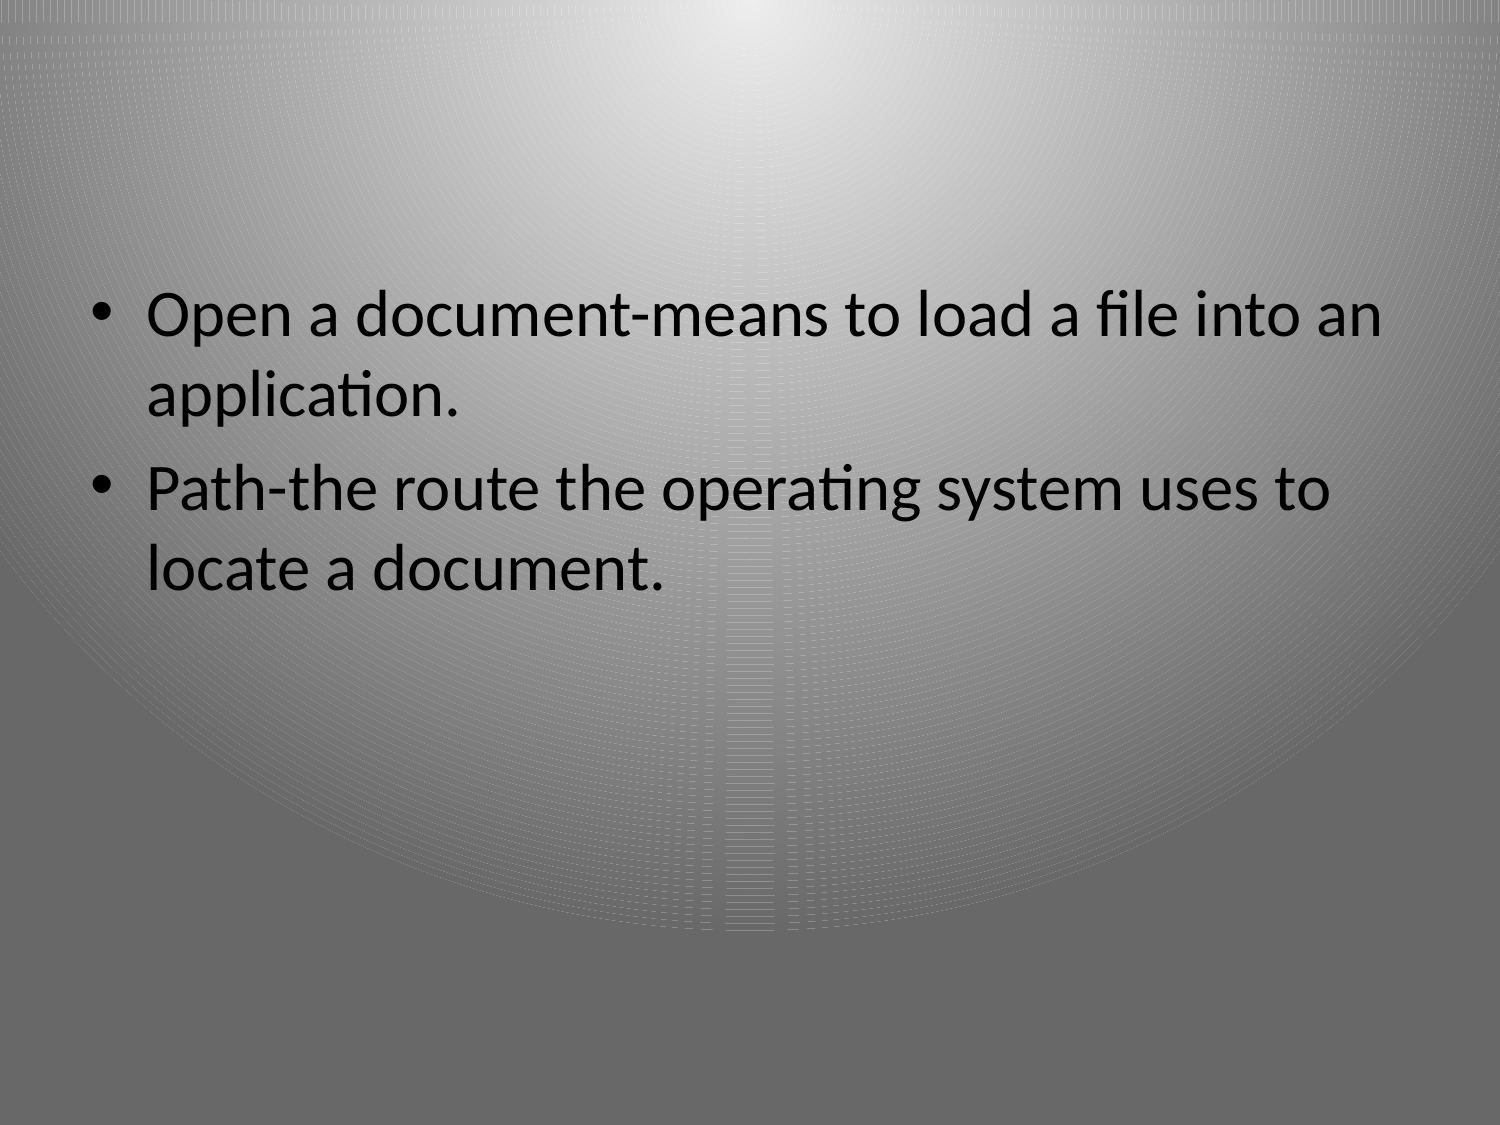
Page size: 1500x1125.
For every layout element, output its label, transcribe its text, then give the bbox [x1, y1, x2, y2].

list Open a document-means to load a file into an application. Path-the route the operating system uses to locate a document. [75, 262, 1425, 1005]
